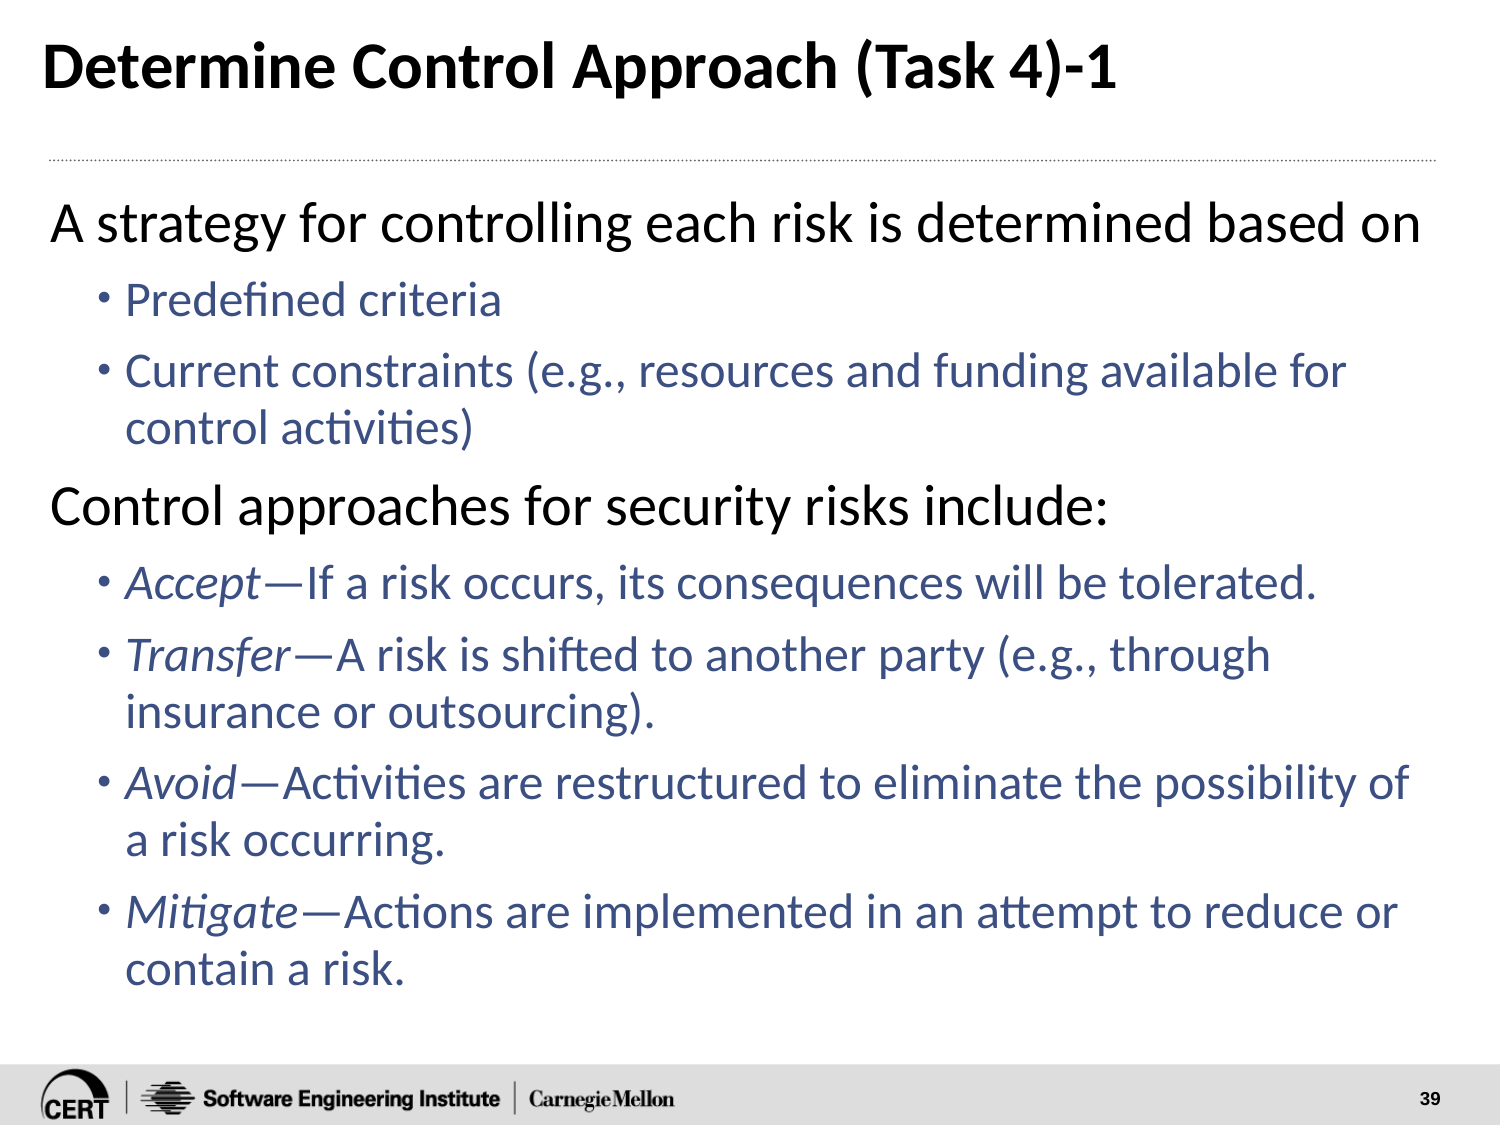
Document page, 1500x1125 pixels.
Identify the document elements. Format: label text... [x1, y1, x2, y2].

picture [24, 1065, 688, 1125]
title Determine Control Approach (Task 4)-1 [42, 37, 1434, 155]
list A strategy for controlling each risk is determined based on Predefined criteria Current constraints (e.g., resources and funding available for control activities) Control approaches for security risks include: Accept—If a risk occurs, its consequences will be tolerated. Transfer—A risk is shifted to another party (e.g., through insurance or outsourcing). Avoid—Activities are restructured to eliminate the possibility of a risk occurring. Mitigate—Actions are implemented in an attempt to reduce or contain a risk. [49, 187, 1438, 1001]
